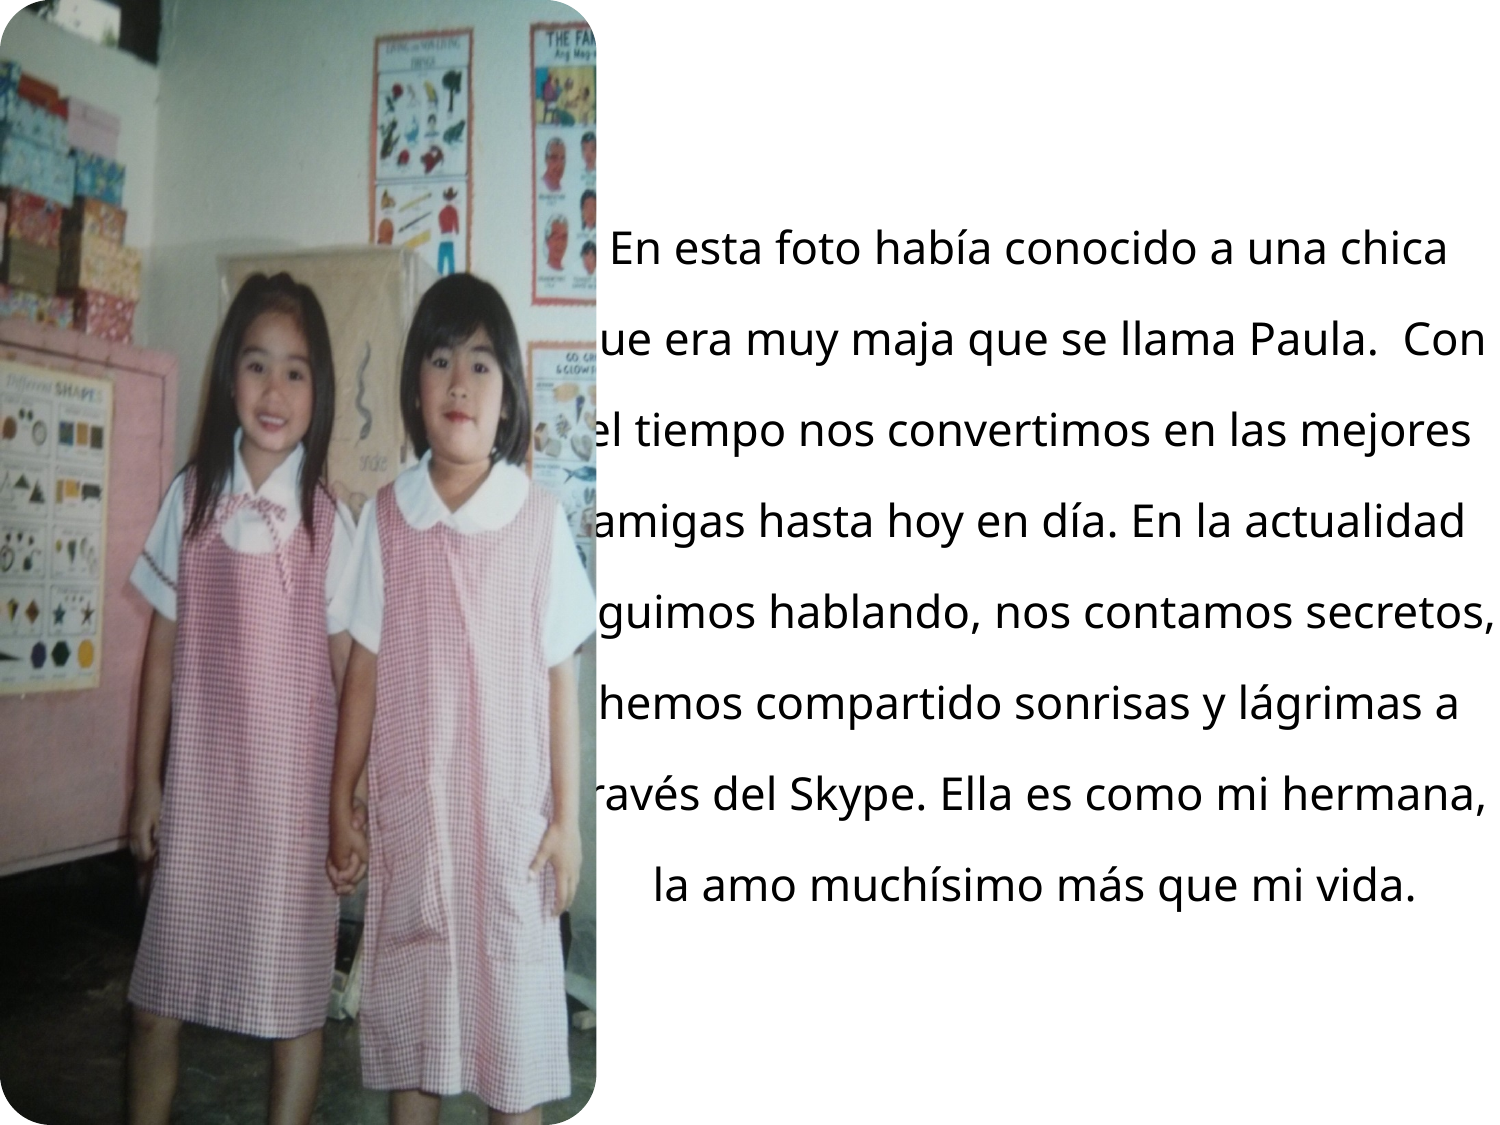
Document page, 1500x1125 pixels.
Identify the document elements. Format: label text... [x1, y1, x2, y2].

picture [0, 0, 597, 1125]
list En esta foto había conocido a una chica que era muy maja que se llama Paula. Con el tiempo nos convertimos en las mejores amigas hasta hoy en día. En la actualidad seguimos hablando, nos contamos secretos, hemos compartido sonrisas y lágrimas a través del Skype. Ella es como mi hermana, la amo muchísimo más que mi vida. [601, 184, 1500, 927]
